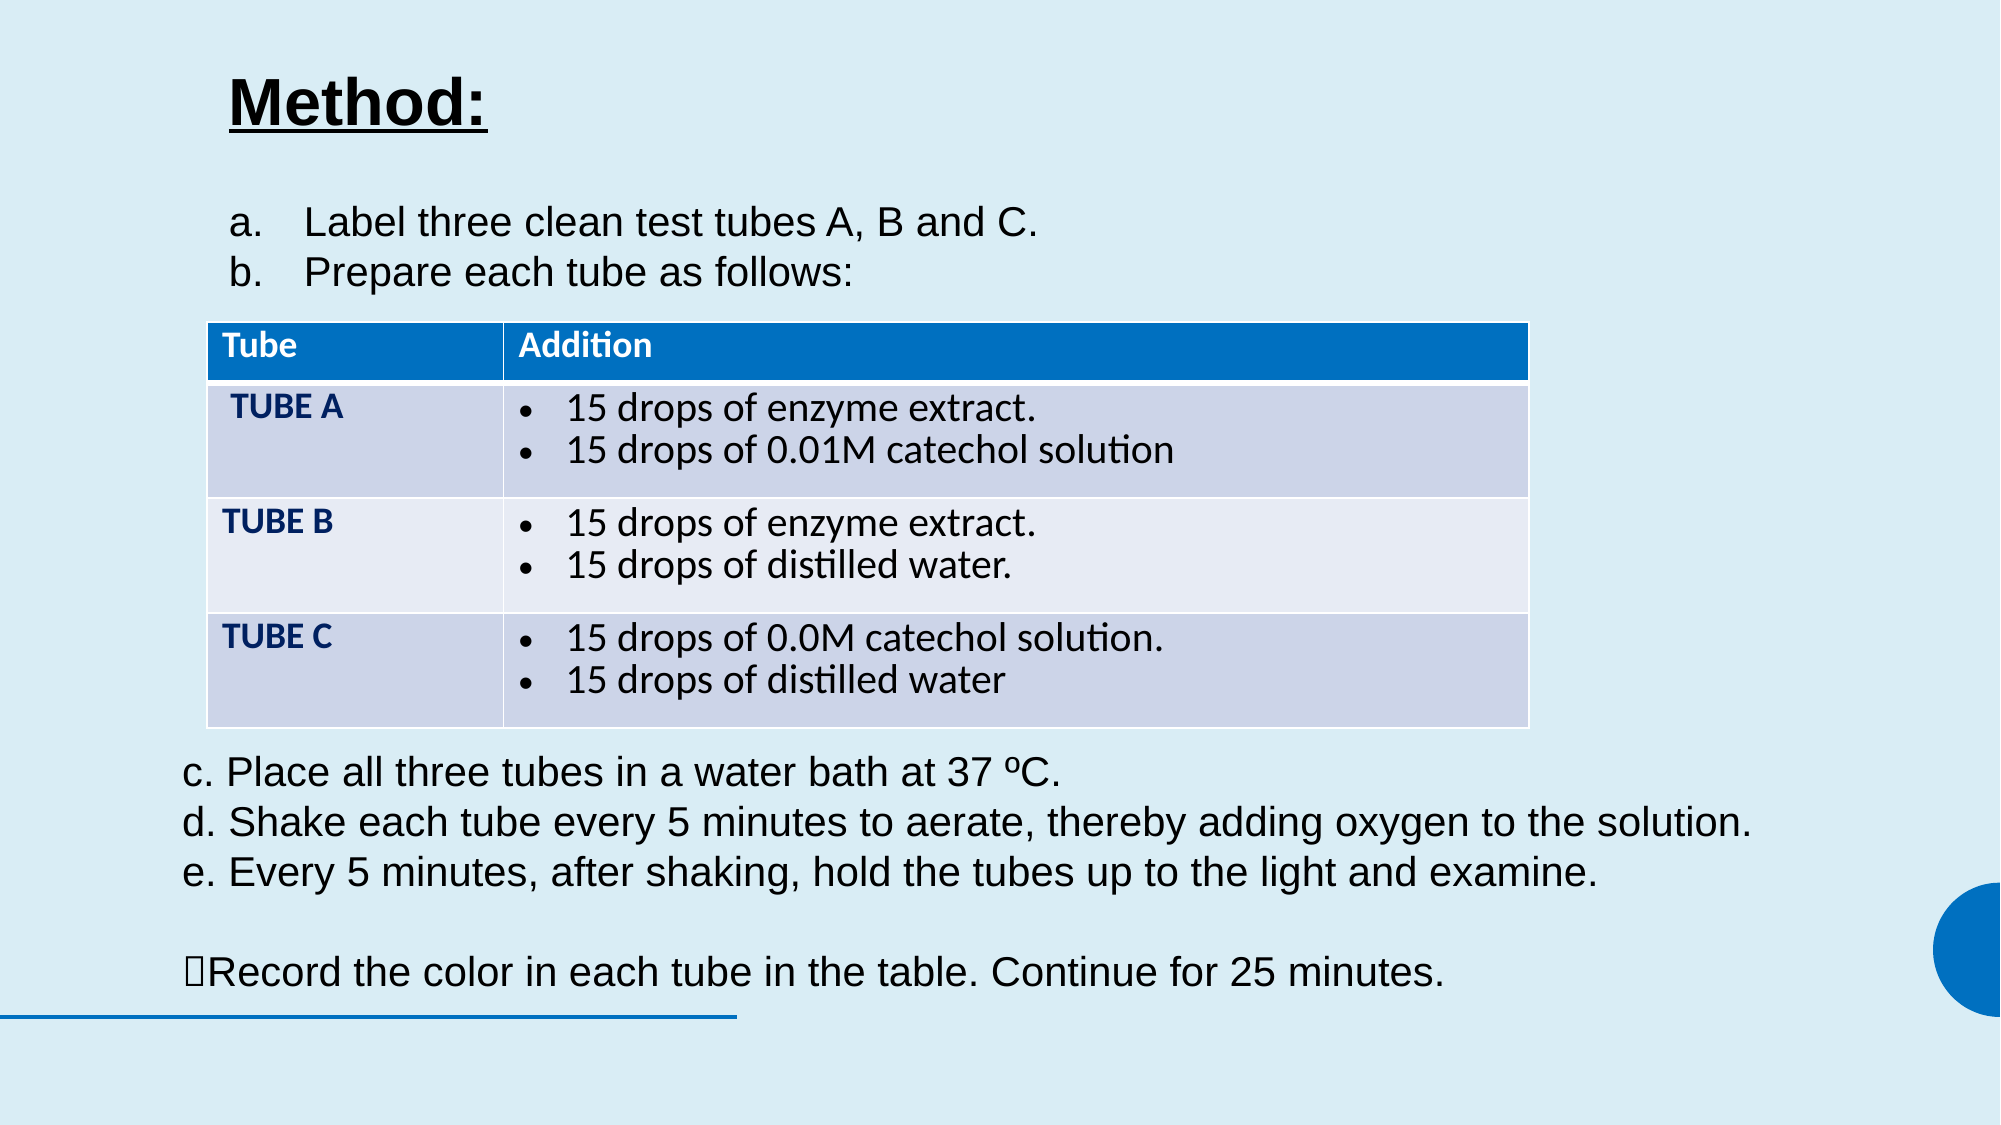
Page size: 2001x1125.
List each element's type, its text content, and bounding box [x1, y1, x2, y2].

table_header Addition [504, 323, 1528, 380]
table_cell TUBE B [208, 499, 503, 612]
table_cell 15 drops of enzyme extract. 15 drops of 0.01M catechol solution [504, 386, 1528, 497]
table_header Tube [208, 323, 503, 380]
table_cell 15 drops of 0.0M catechol solution. 15 drops of distilled water [504, 614, 1528, 727]
text_box Method: Label three clean test tubes A, B and C. Prepare each tube as follows: c. Place all three tubes in a water bath at 37 ºC. d. Shake each tube every 5 minutes to aerate, thereby adding oxygen to the solution. e. Every 5 minutes, after shaking, hold the tubes up to the light and examine. Record the color in each tube in the table. Continue for 25 minutes. [92, 51, 1896, 1053]
table_cell TUBE C [208, 614, 503, 727]
table_cell 15 drops of enzyme extract. 15 drops of distilled water. [504, 499, 1528, 612]
table_cell TUBE A [208, 386, 503, 497]
